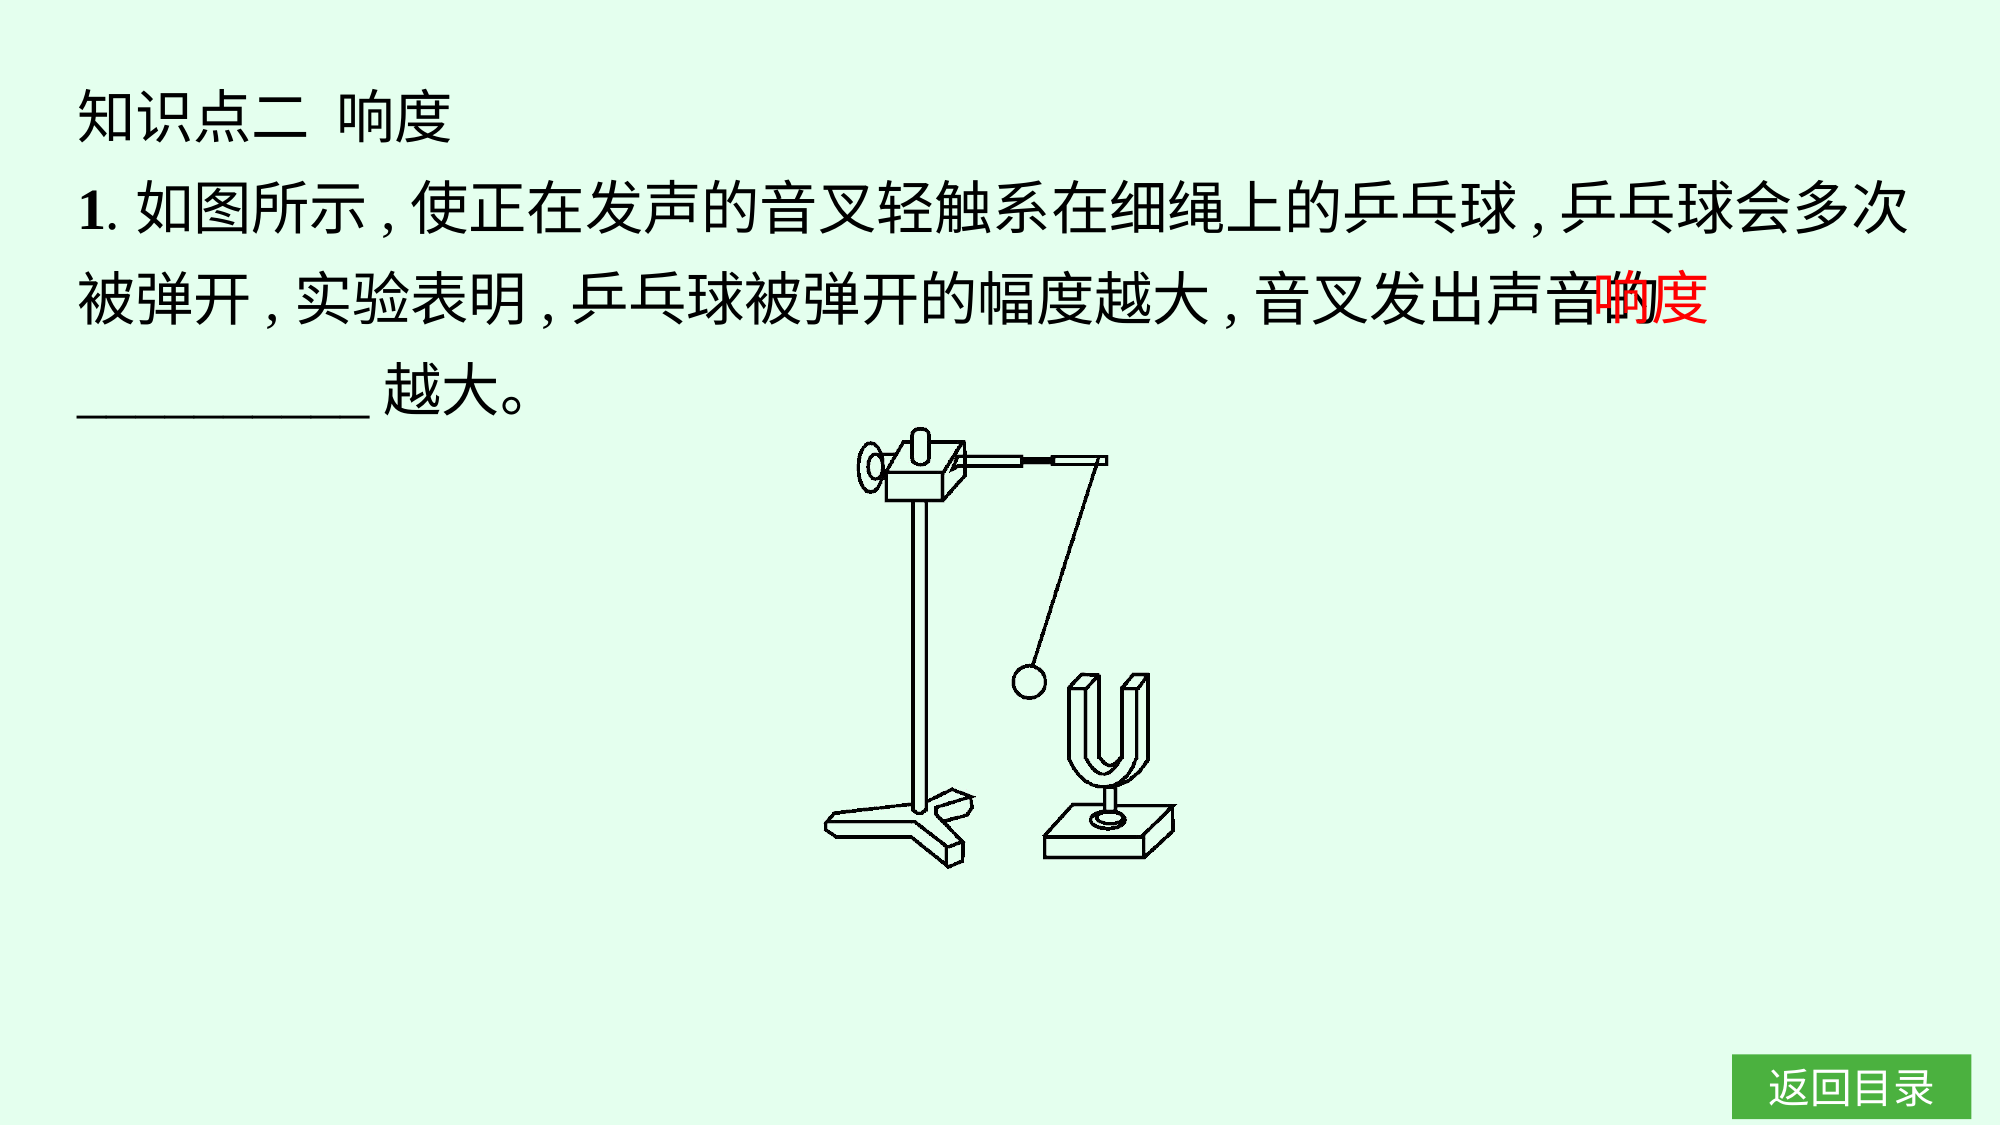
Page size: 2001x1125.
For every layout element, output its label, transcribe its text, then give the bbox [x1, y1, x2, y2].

picture [819, 424, 1181, 872]
text_box 响度 [1578, 233, 1738, 339]
text_box 知识点二 响度 1.如图所示,使正在发声的音叉轻触系在细绳上的乒乓球,乒乓球会多次被弹开,实验表明,乒乓球被弹开的幅度越大,音叉发出声音的__________越大。 [62, 51, 1938, 431]
